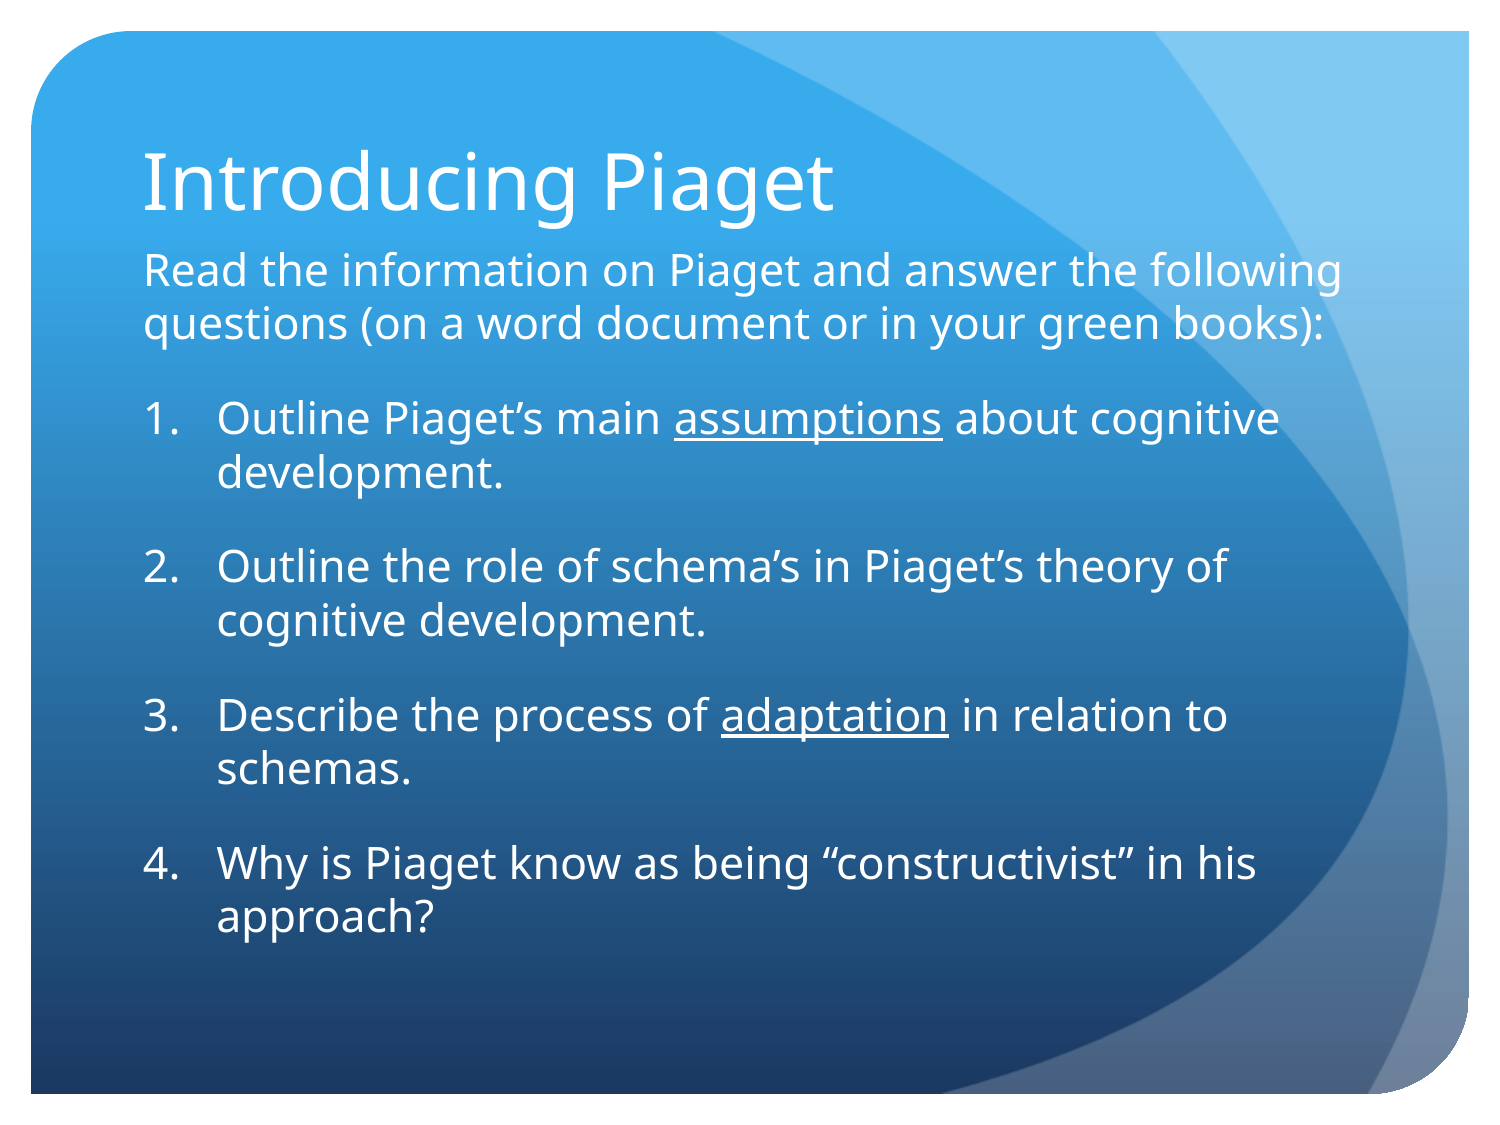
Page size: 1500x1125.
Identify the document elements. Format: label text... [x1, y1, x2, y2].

picture [24, 30, 1473, 1094]
title Introducing Piaget [127, 62, 1372, 233]
list Read the information on Piaget and answer the following questions (on a word document or in your green books): Outline Piaget’s main assumptions about cognitive development. Outline the role of schema’s in Piaget’s theory of cognitive development. Describe the process of adaptation in relation to schemas. Why is Piaget know as being “constructivist” in his approach? [127, 233, 1372, 991]
